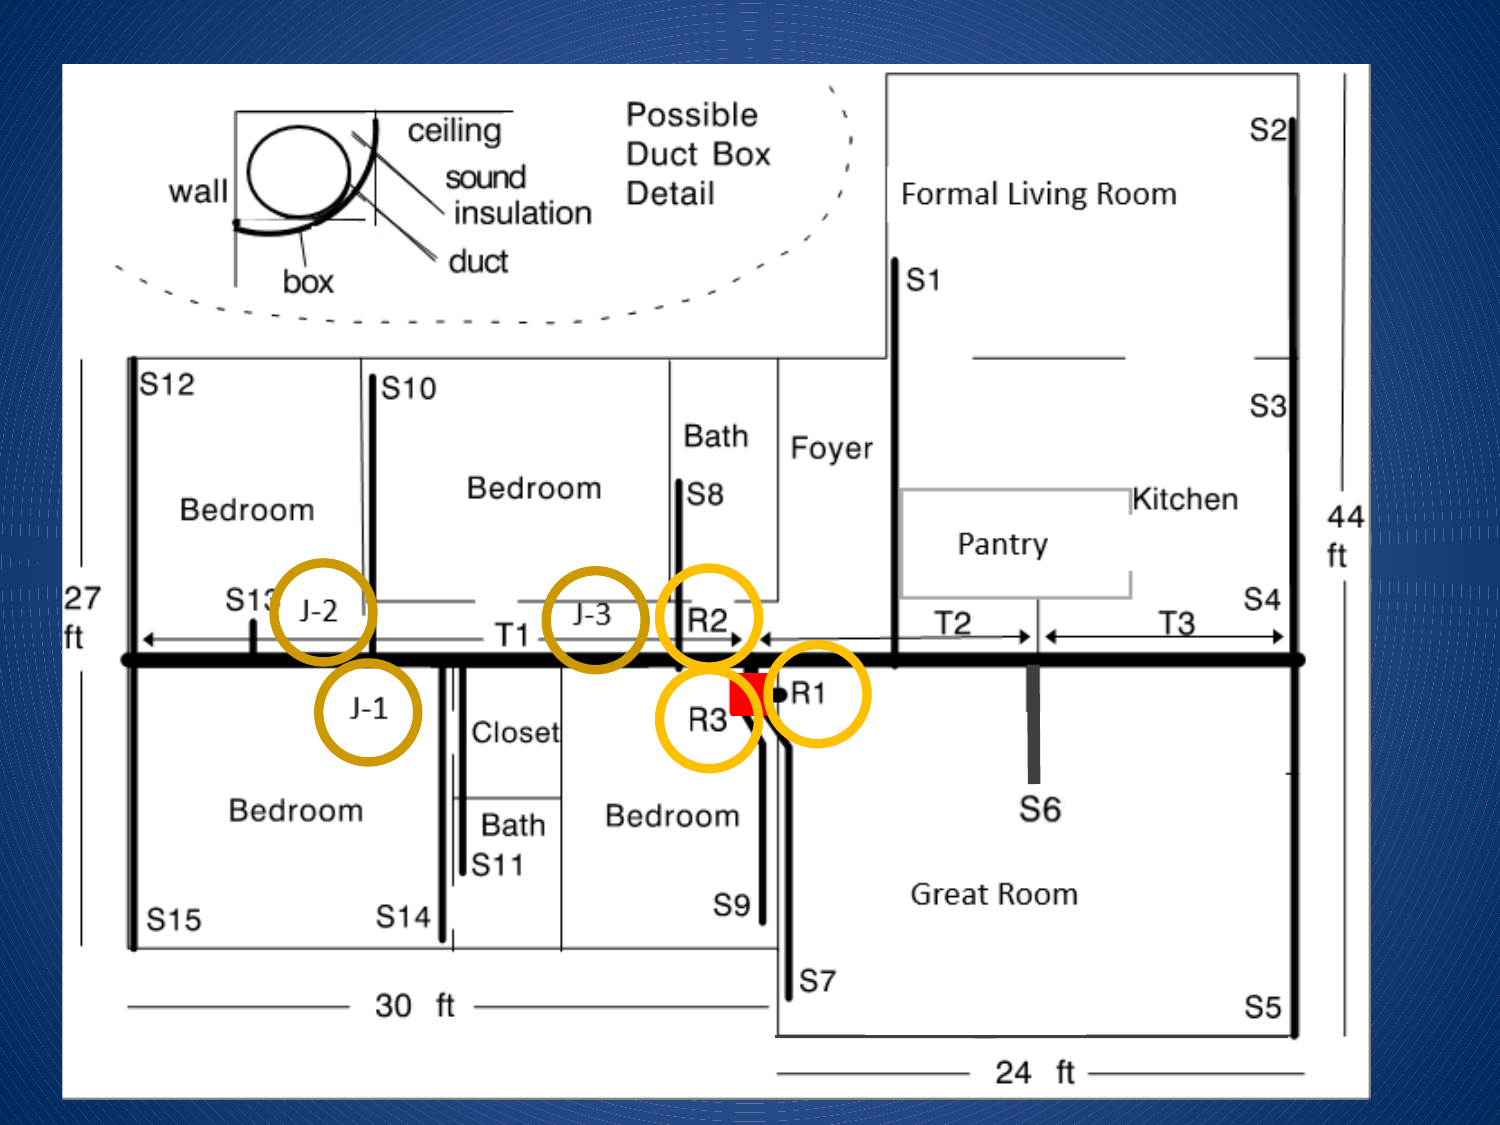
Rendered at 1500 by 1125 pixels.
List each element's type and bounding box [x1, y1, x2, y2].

picture [62, 62, 1376, 1100]
